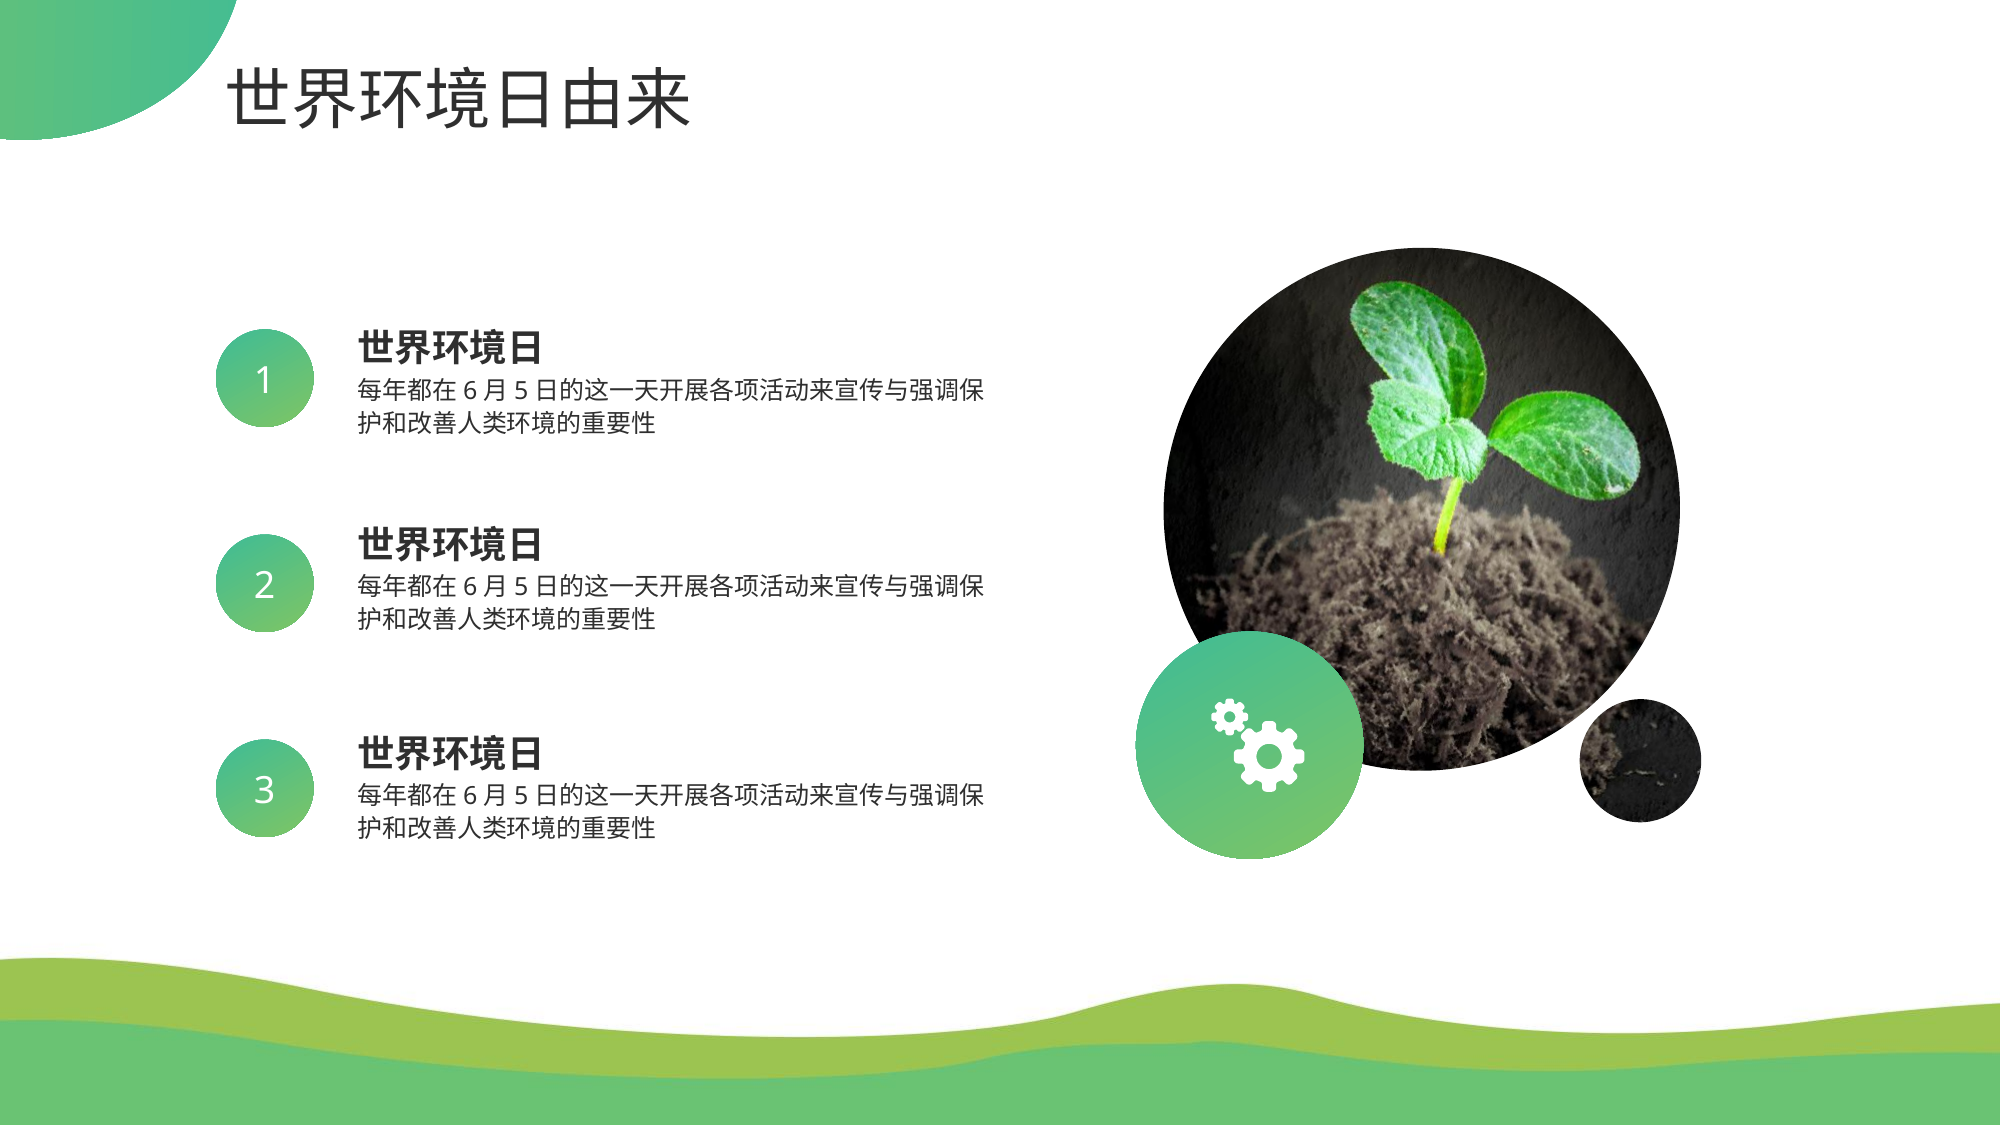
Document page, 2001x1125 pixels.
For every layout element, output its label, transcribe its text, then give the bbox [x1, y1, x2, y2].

text_box 3 [215, 738, 315, 839]
text_box 世界环境日 [357, 526, 648, 567]
text_box 世界环境日 [357, 329, 648, 370]
text_box [0, 0, 238, 141]
text_box 2 [215, 533, 315, 633]
text_box 世界环境日由来 [210, 49, 708, 145]
text_box 世界环境日 [357, 735, 648, 776]
picture [0, 0, 2000, 1125]
text_box 每年都在6月5日的这一天开展各项活动来宣传与强调保护和改善人类环境的重要性 [357, 567, 1001, 637]
text_box 每年都在6月5日的这一天开展各项活动来宣传与强调保护和改善人类环境的重要性 [357, 777, 1001, 846]
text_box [1211, 698, 1305, 792]
text_box 每年都在6月5日的这一天开展各项活动来宣传与强调保护和改善人类环境的重要性 [357, 371, 1001, 441]
text_box [1134, 671, 1360, 860]
text_box 1 [215, 328, 315, 428]
